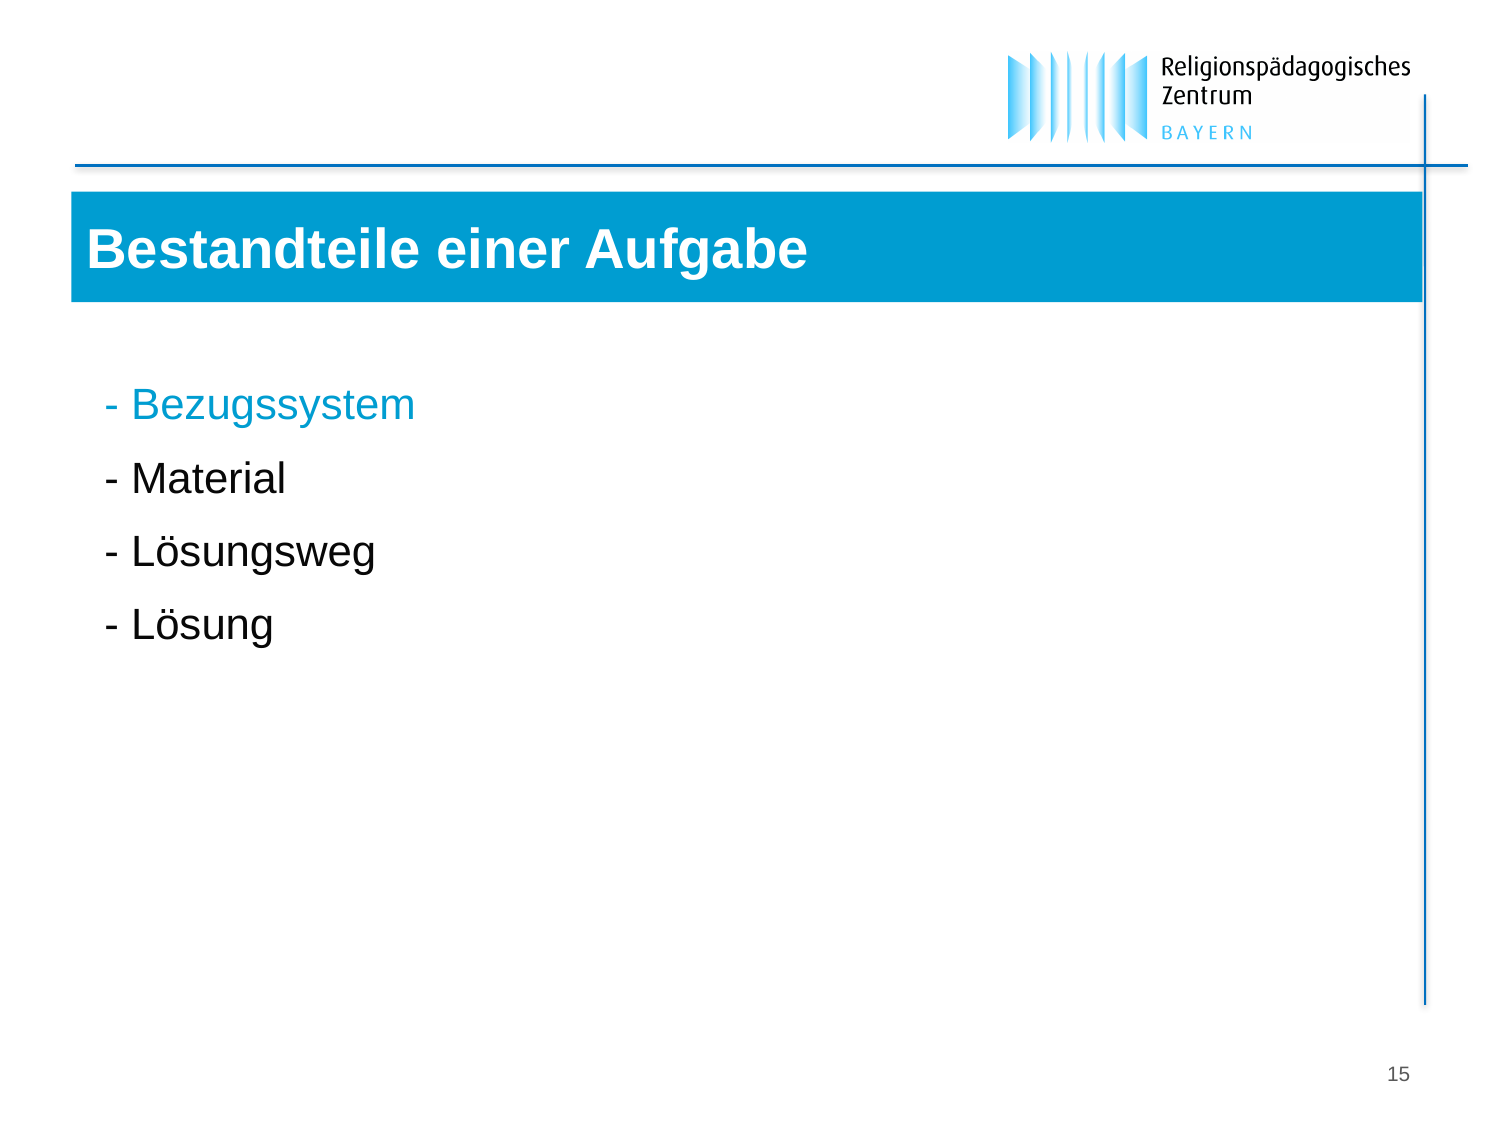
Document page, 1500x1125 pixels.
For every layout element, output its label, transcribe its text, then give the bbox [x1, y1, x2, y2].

list - Bezugssystem - Material - Lösungsweg - Lösung [71, 358, 1248, 968]
slide_number 15 [1074, 1042, 1425, 1103]
list Bestandteile einer Aufgabe [71, 191, 1423, 303]
picture [1008, 51, 1410, 143]
